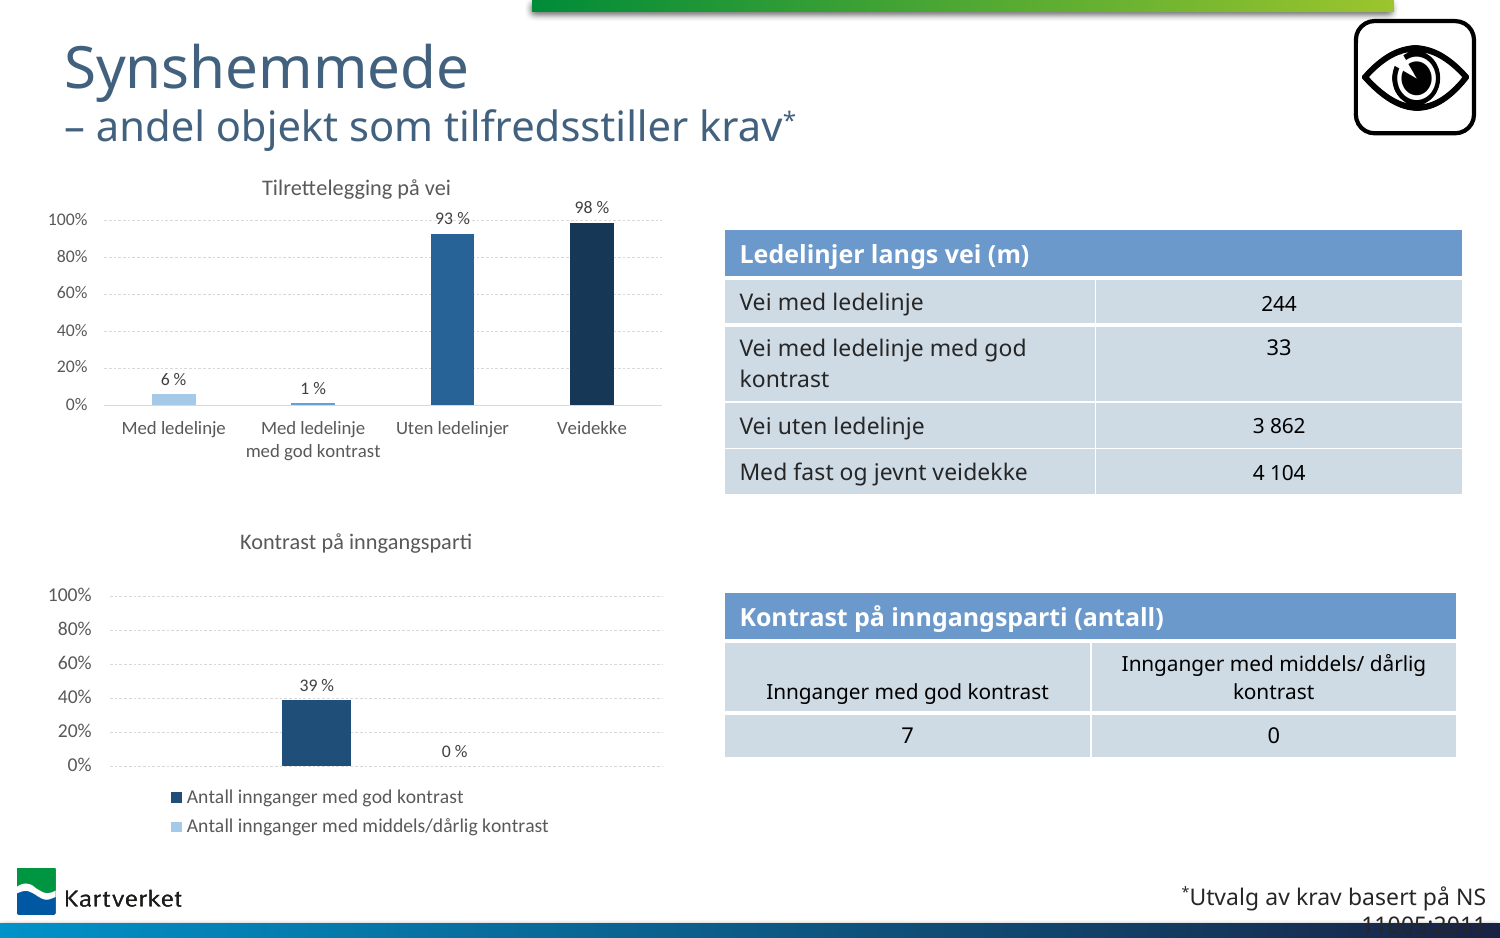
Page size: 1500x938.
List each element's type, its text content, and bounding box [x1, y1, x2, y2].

table_cell Vei med ledelinje [725, 280, 1095, 323]
table_cell 4 104 [1096, 449, 1462, 494]
table_cell Vei med ledelinje med god kontrast [725, 327, 1095, 401]
table_cell Innganger med god kontrast [725, 643, 1090, 711]
picture [41, 166, 673, 492]
table_cell Innganger med middels/ dårlig kontrast [1092, 643, 1456, 711]
table_cell 3 862 [1096, 403, 1462, 448]
table_cell Vei uten ledelinje [725, 403, 1095, 448]
table_cell 33 [1096, 327, 1462, 401]
table_header Ledelinjer langs vei (m) [725, 230, 1462, 276]
text_box *Utvalg av krav basert på NS 11005:2011 [1068, 873, 1500, 938]
table_cell 0 [1092, 715, 1456, 757]
table_cell 244 [1096, 280, 1462, 323]
picture [41, 520, 673, 846]
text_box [1355, 20, 1475, 134]
text_box Synshemmede – andel objekt som tilfredsstiller krav* [49, 24, 1431, 158]
table_cell Med fast og jevnt veidekke [725, 449, 1095, 494]
table_header Kontrast på inngangsparti (antall) [725, 593, 1456, 639]
table_cell 7 [725, 715, 1090, 757]
